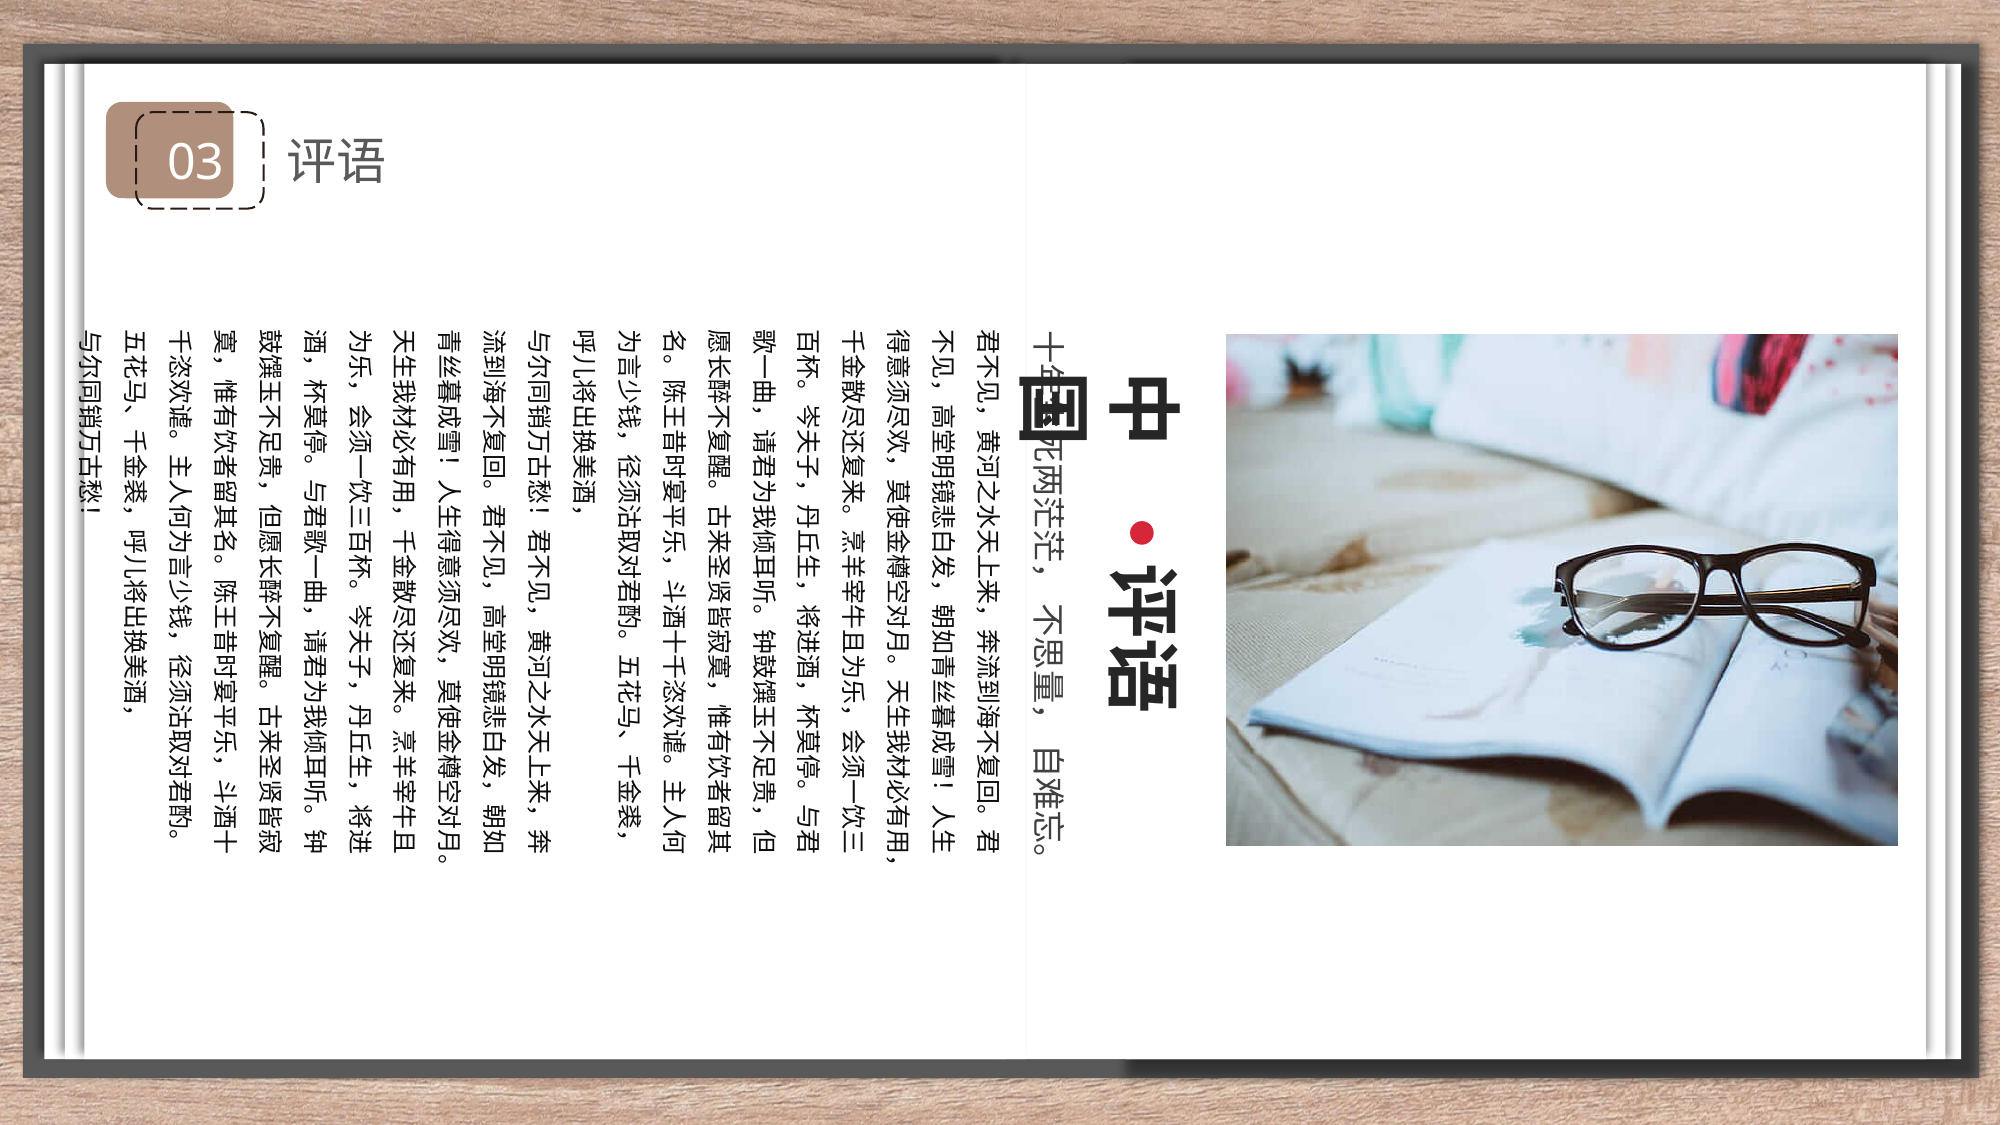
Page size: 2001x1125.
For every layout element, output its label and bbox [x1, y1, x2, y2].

text_box [105, 101, 264, 209]
text_box [44, 63, 1962, 1060]
text_box [1076, 356, 1199, 835]
picture [0, 0, 2000, 1125]
